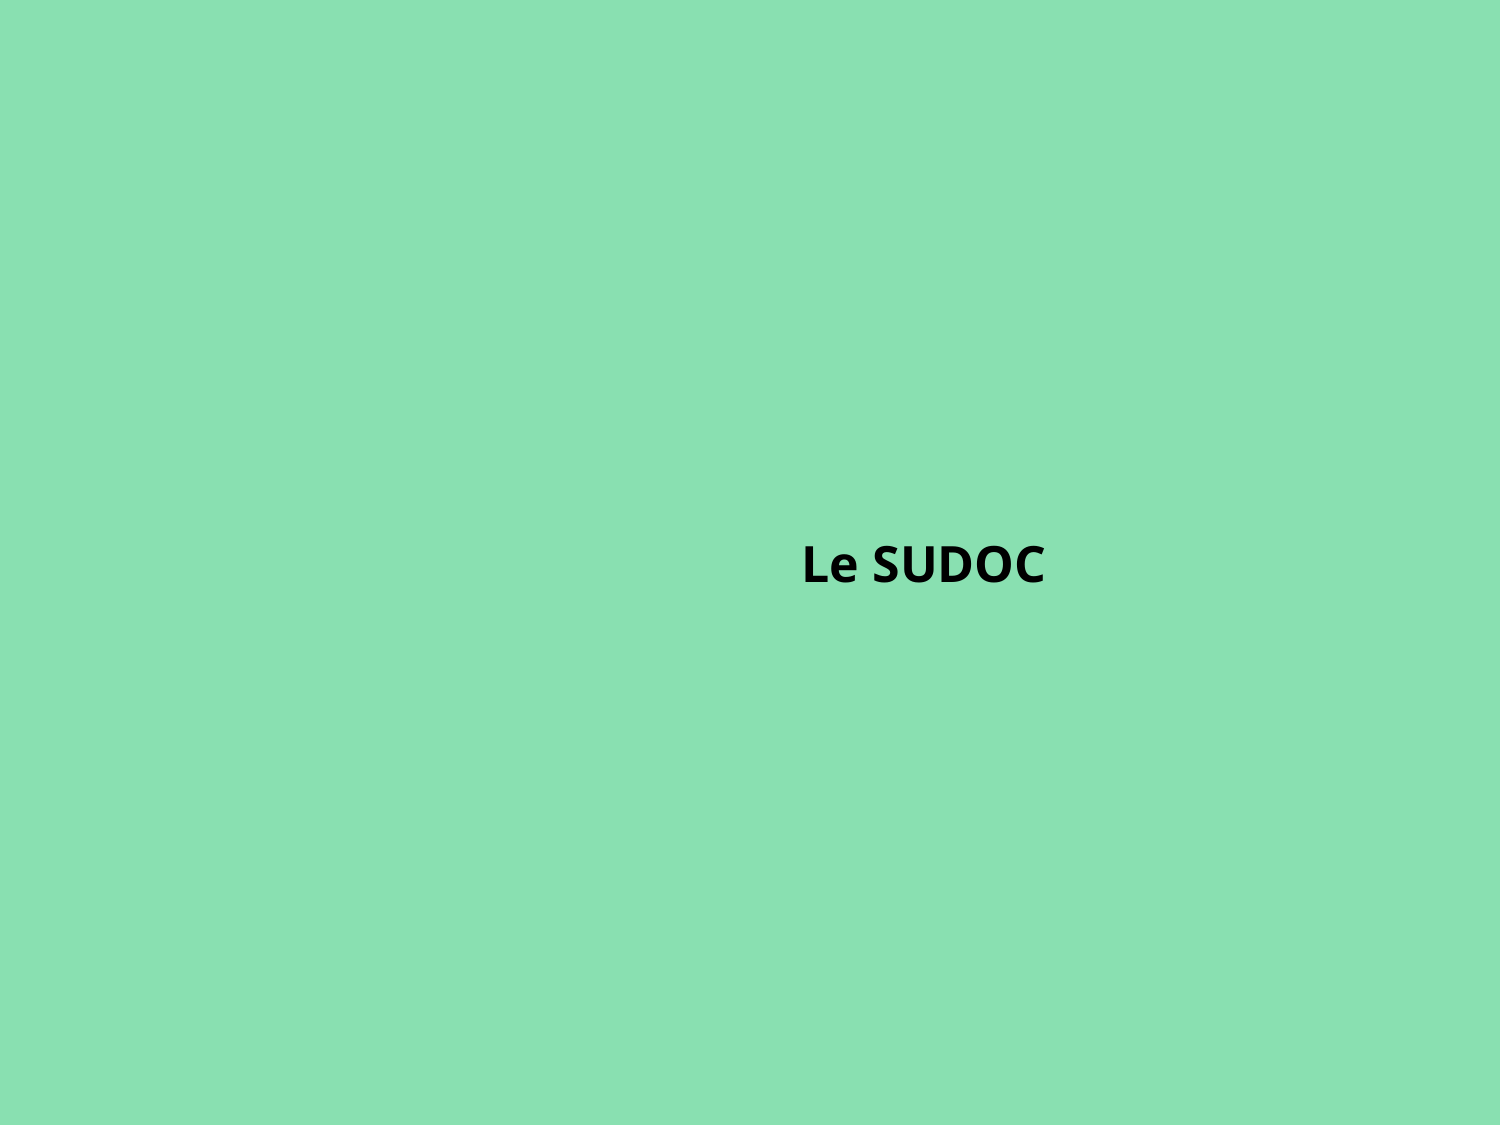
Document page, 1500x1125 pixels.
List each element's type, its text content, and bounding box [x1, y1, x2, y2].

text_box Le SUDOC [742, 0, 1500, 1125]
